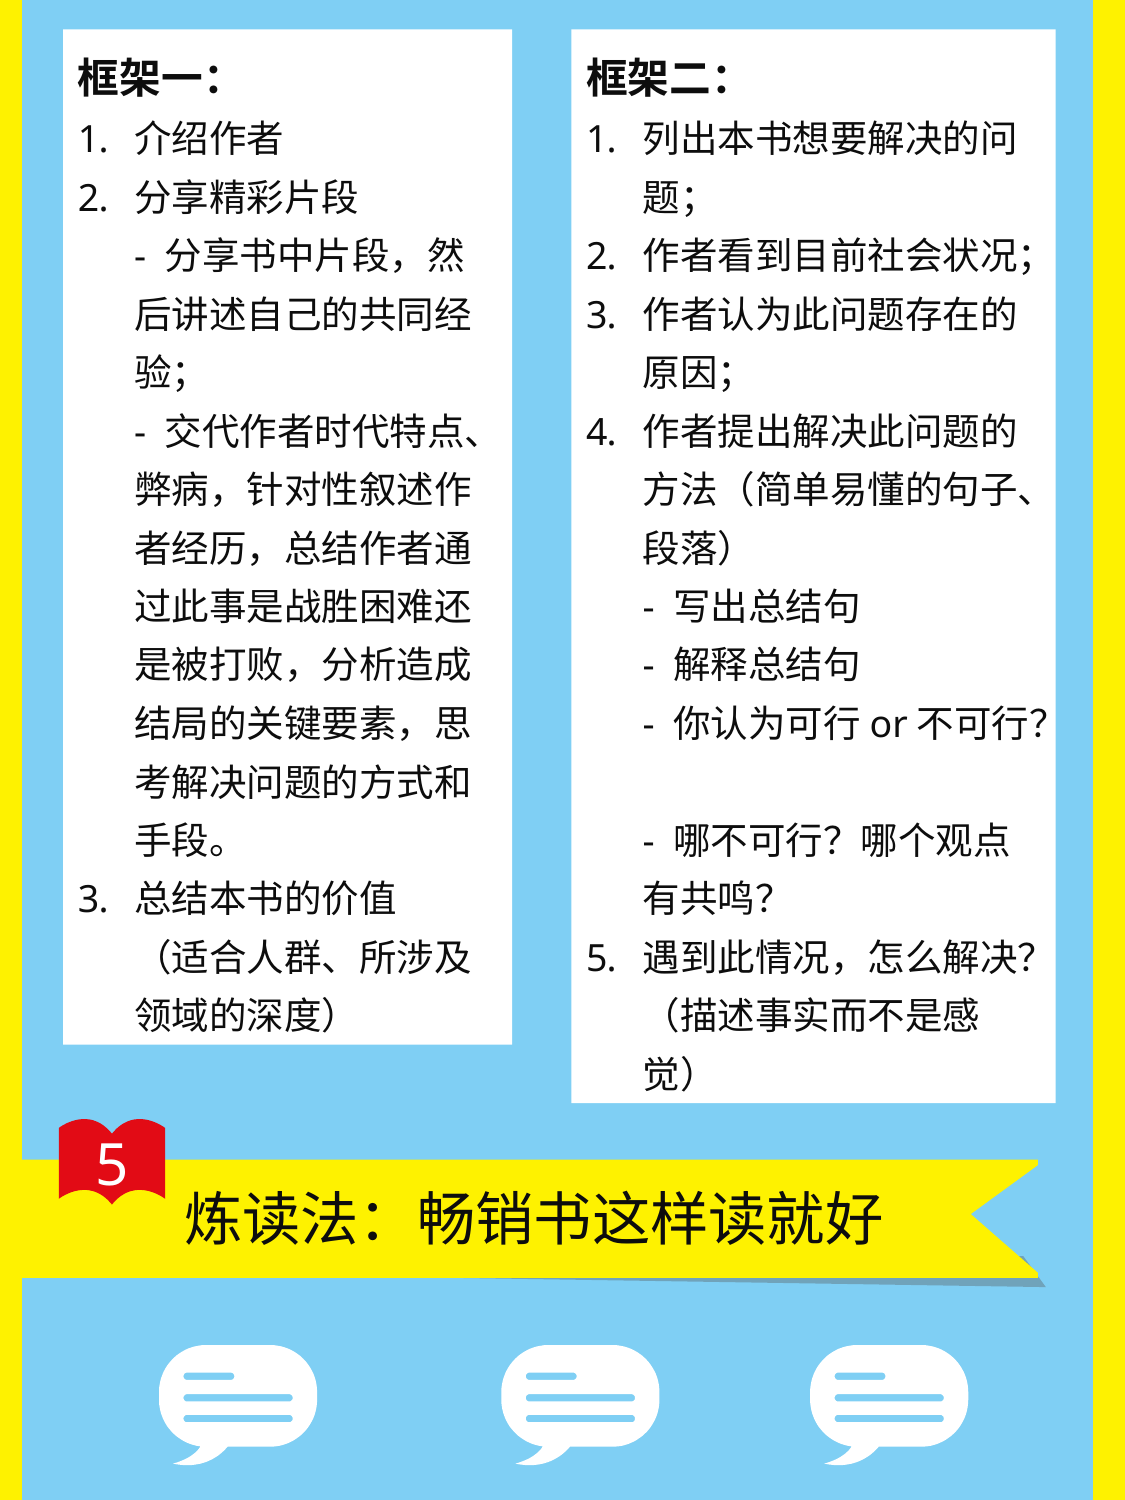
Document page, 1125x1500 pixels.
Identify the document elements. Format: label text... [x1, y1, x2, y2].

text_box [810, 1345, 969, 1466]
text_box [0, 1159, 1047, 1288]
text_box [501, 1345, 660, 1466]
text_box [58, 1118, 166, 1205]
text_box 框架一： 介绍作者 分享精彩片段 - 分享书中片段，然后讲述自己的共同经验； - 交代作者时代特点、弊病，针对性叙述作者经历，总结作者通过此事是战胜困难还是被打败，分析造成结局的关键要素，思考解决问题的方式和手段。 总结本书的价值 （适合人群、所涉及领域的深度） [63, 29, 513, 1045]
text_box 框架二： 列出本书想要解决的问题； 作者看到目前社会状况； 作者认为此问题存在的原因； 作者提出解决此问题的方法（简单易懂的句子、段落） - 写出总结句 - 解释总结句 - 你认为可行or不可行？ - 哪不可行？哪个观点有共鸣？ 遇到此情况，怎么解决？（描述事实而不是感觉） [571, 29, 1056, 1104]
text_box [159, 1345, 318, 1466]
